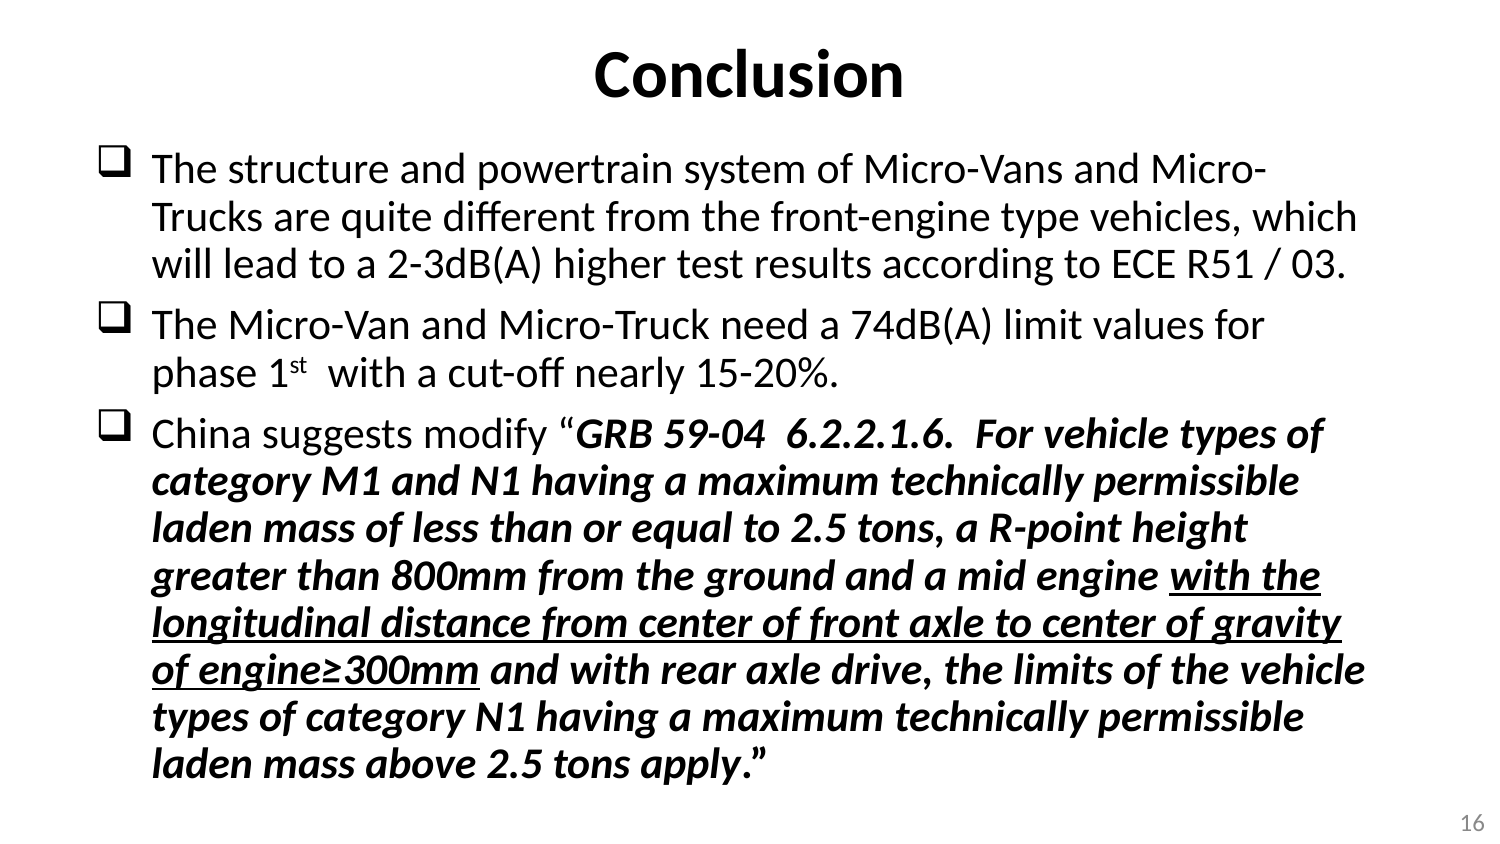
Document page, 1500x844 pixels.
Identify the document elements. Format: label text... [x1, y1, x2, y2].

slide_number 16 [1439, 798, 1500, 844]
text_box The structure and powertrain system of Micro-Vans and Micro-Trucks are quite different from the front-engine type vehicles, which will lead to a 2-3dB(A) higher test results according to ECE R51 / 03. The Micro-Van and Micro-Truck need a 74dB(A) limit values for phase 1st with a cut-off nearly 15-20%. China suggests modify “GRB 59-04 6.2.2.1.6. For vehicle types of category M1 and N1 having a maximum technically permissible laden mass of less than or equal to 2.5 tons, a R-point height greater than 800mm from the ground and a mid engine with the longitudinal distance from center of front axle to center of gravity of engine≥300mm and with rear axle drive, the limits of the vehicle types of category N1 having a maximum technically permissible laden mass above 2.5 tons apply.” [84, 140, 1388, 794]
title Conclusion [122, 18, 1380, 122]
